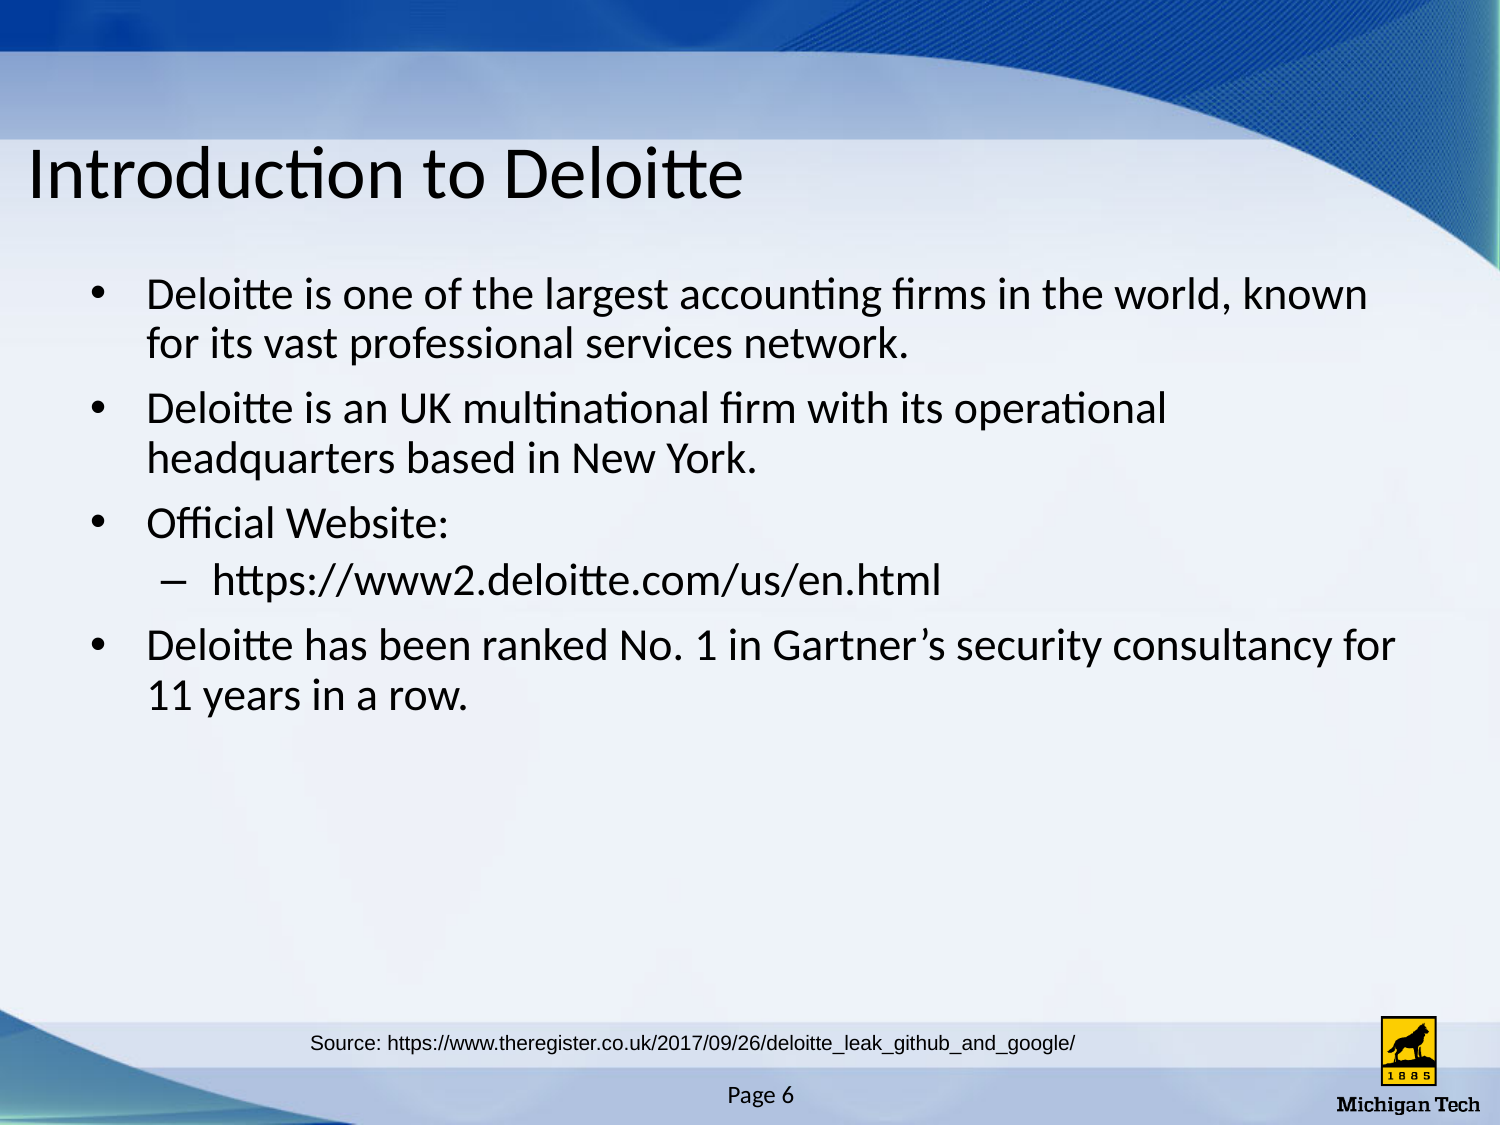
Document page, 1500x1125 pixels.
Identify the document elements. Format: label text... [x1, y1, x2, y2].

list Deloitte is one of the largest accounting firms in the world, known for its vast professional services network. Deloitte is an UK multinational firm with its operational headquarters based in New York. Official Website: https://www2.deloitte.com/us/en.html Deloitte has been ranked No. 1 in Gartner’s security consultancy for 11 years in a row. [75, 262, 1425, 1063]
picture [0, 0, 1500, 1125]
title Introduction to Deloitte [12, 75, 1263, 263]
text_box Source: https://www.theregister.co.uk/2017/09/26/deloitte_leak_github_and_google/ [295, 1022, 1205, 1062]
